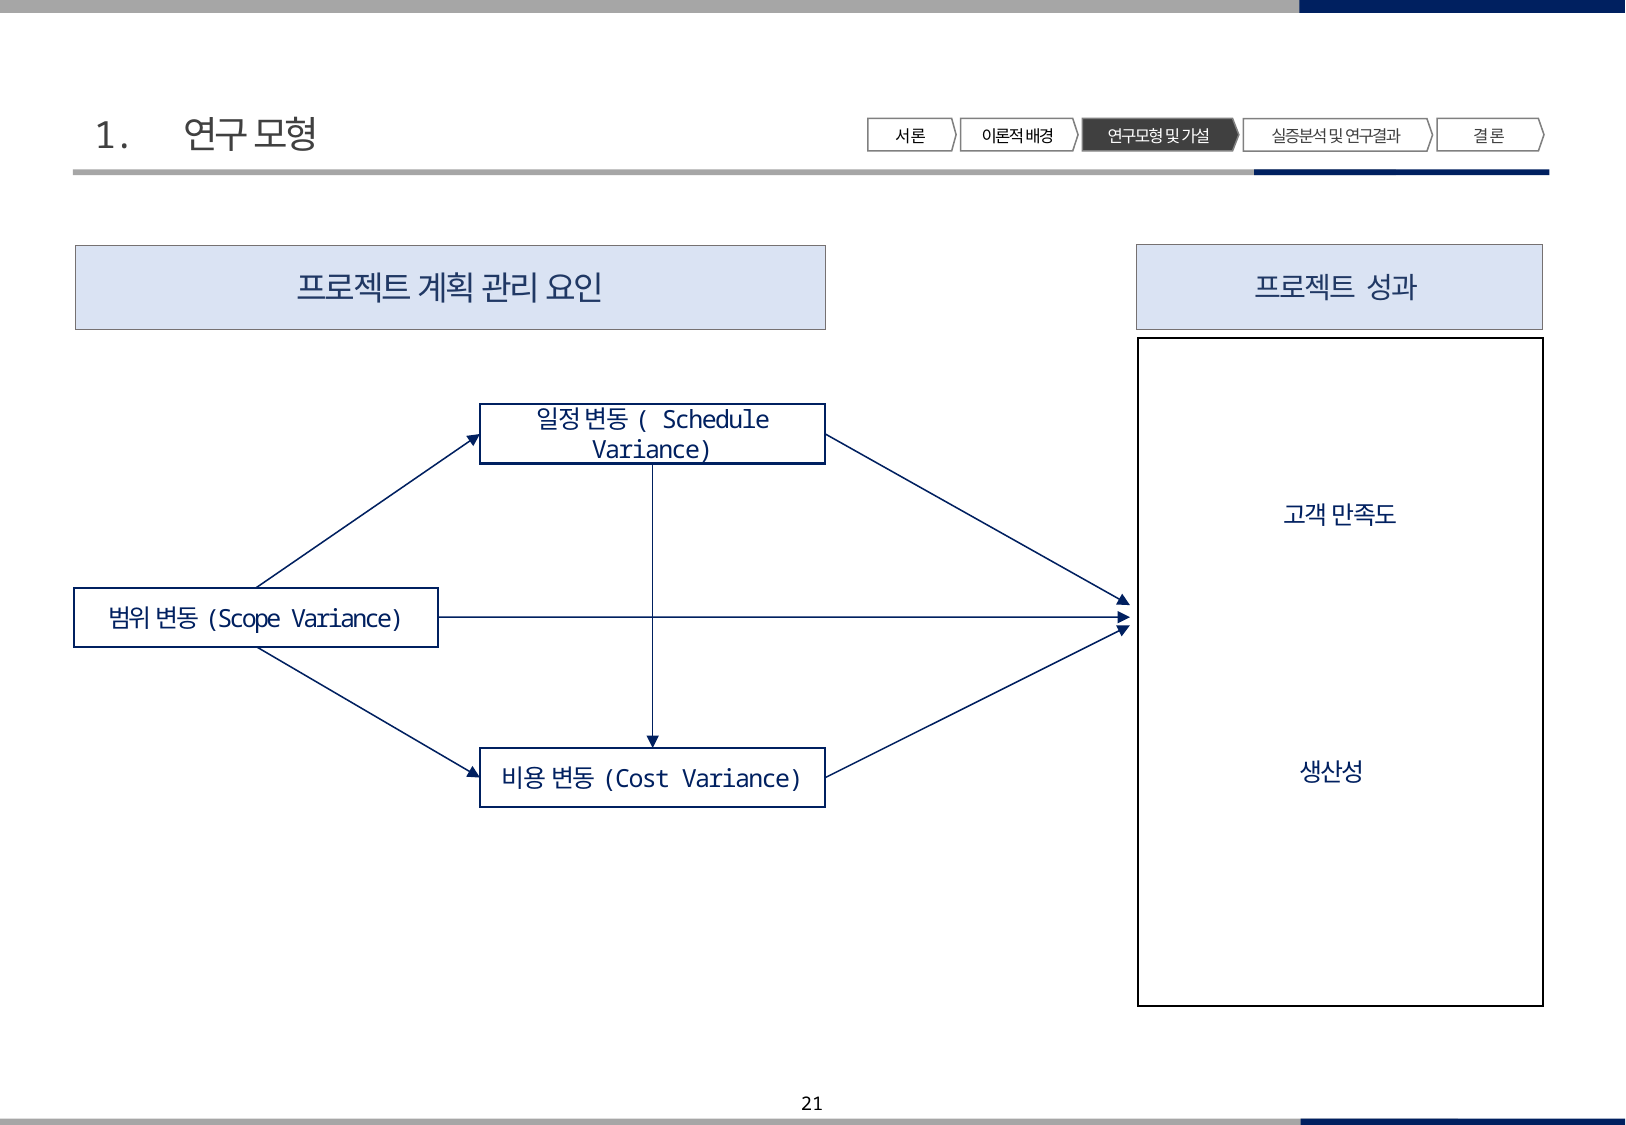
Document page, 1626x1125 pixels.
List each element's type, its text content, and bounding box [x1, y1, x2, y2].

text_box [867, 118, 1544, 152]
text_box 1. 연구 모형 [78, 91, 1544, 166]
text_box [74, 244, 1544, 1007]
